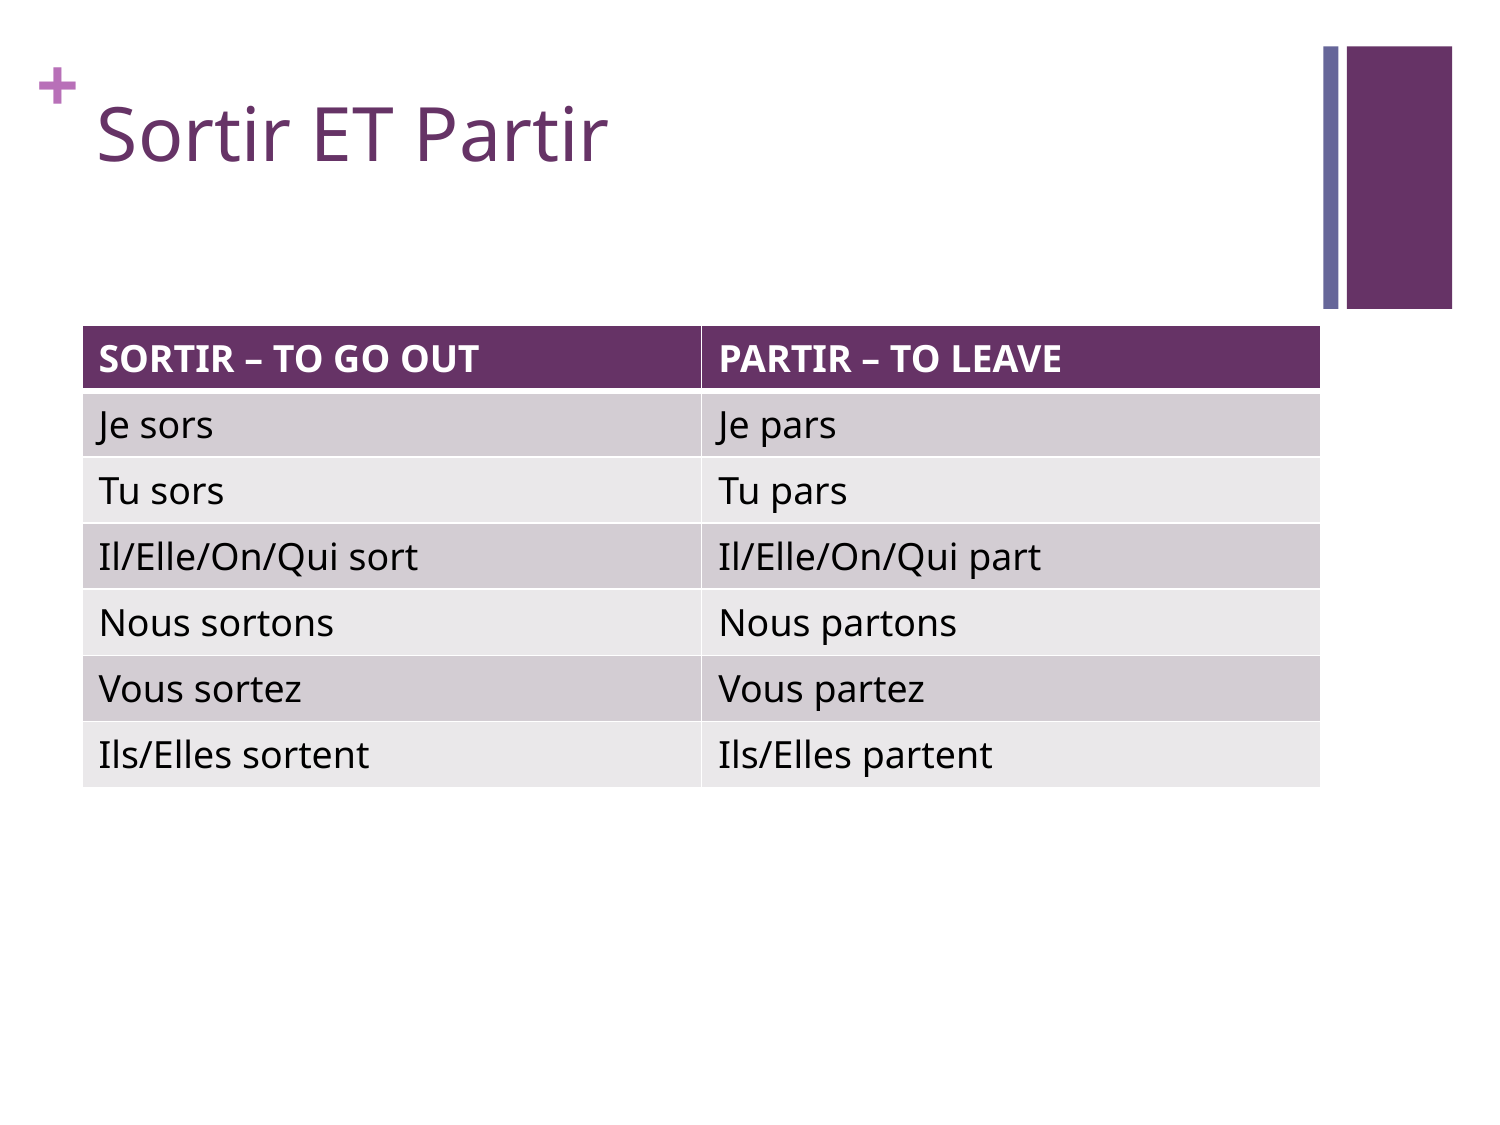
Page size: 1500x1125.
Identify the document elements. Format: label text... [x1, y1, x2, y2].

table_cell Je pars [702, 394, 1320, 456]
table_cell Vous sortez [83, 656, 701, 721]
table_cell Tu sors [83, 458, 701, 522]
title Sortir ET Partir [81, 79, 1322, 263]
table_cell Ils/Elles sortent [83, 722, 701, 787]
table_cell Nous sortons [83, 590, 701, 655]
table_cell Tu pars [702, 458, 1320, 522]
table_header PARTIR – TO LEAVE [702, 326, 1320, 388]
table_cell Nous partons [702, 590, 1320, 655]
table_header SORTIR – TO GO OUT [83, 326, 701, 388]
table_cell Vous partez [702, 656, 1320, 721]
table_cell Il/Elle/On/Qui sort [83, 524, 701, 588]
table_cell Il/Elle/On/Qui part [702, 524, 1320, 588]
table_cell Ils/Elles partent [702, 722, 1320, 787]
table_cell Je sors [83, 394, 701, 456]
